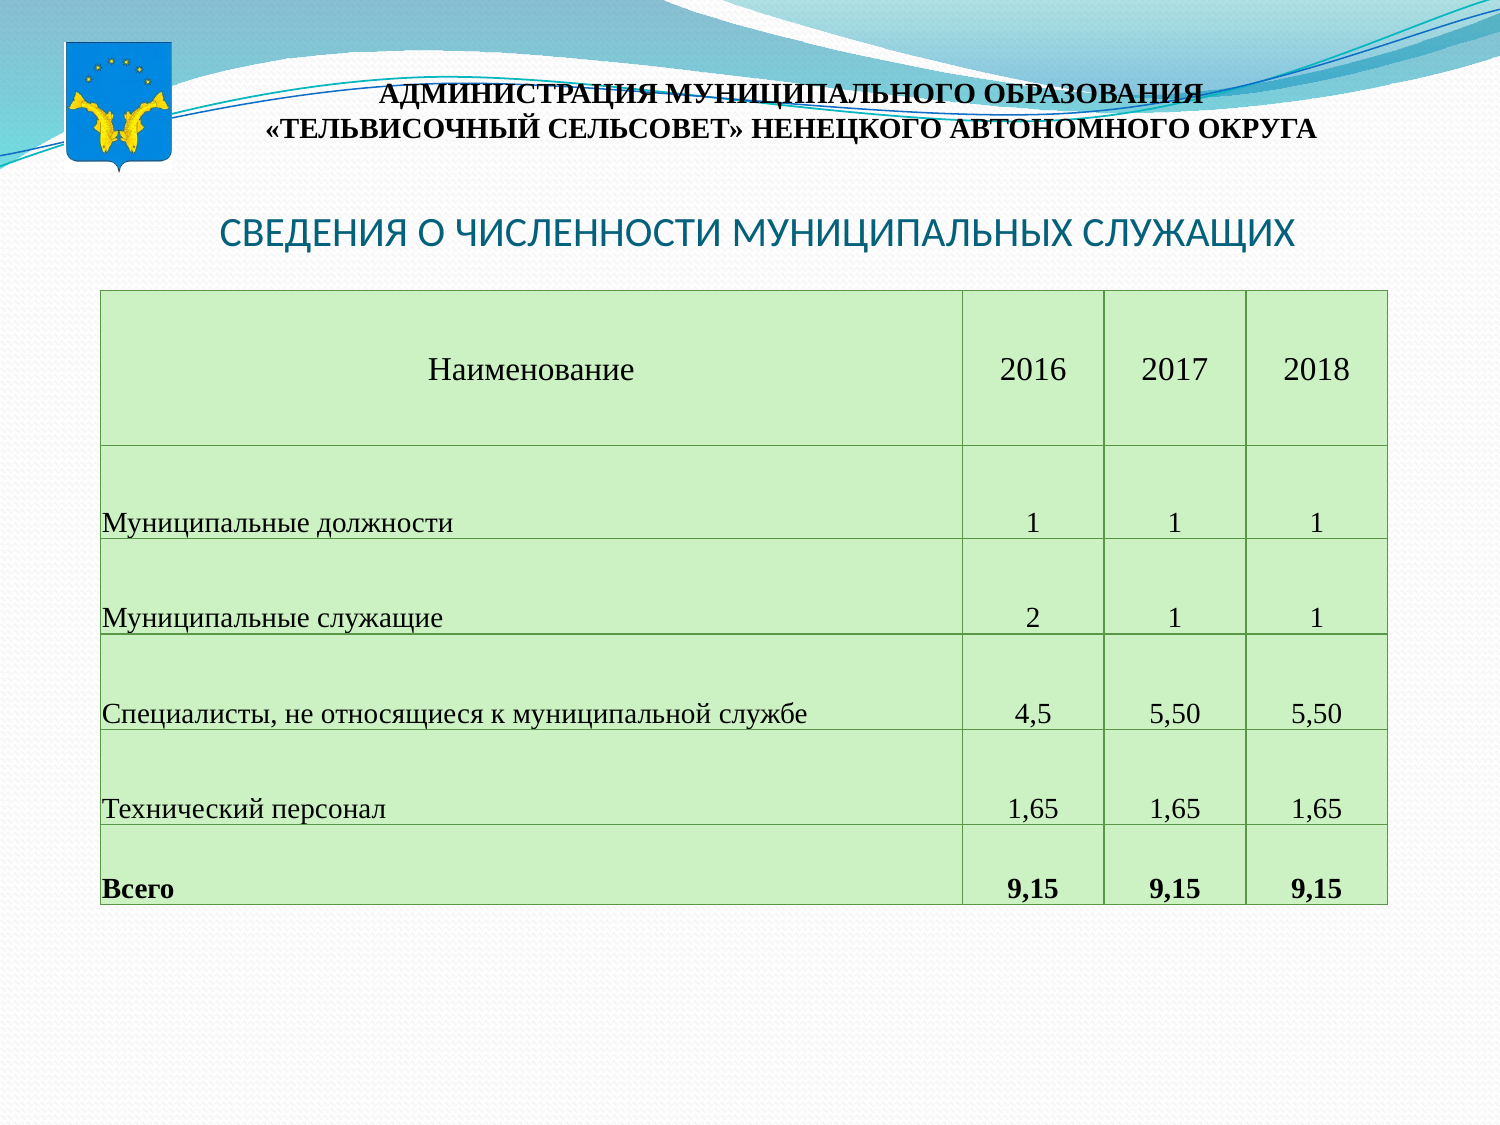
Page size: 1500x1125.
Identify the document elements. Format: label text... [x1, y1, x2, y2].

table_cell 5,50 [1105, 635, 1245, 729]
table_header 2018 [1247, 291, 1387, 445]
title СВЕДЕНИЯ О ЧИСЛЕННОСТИ МУНИЦИПАЛЬНЫХ СЛУЖАЩИХ [76, 184, 1440, 256]
table_header 2016 [963, 291, 1103, 445]
table_cell 9,15 [1247, 825, 1387, 904]
table_cell 5,50 [1247, 635, 1387, 729]
table_cell 1 [1247, 539, 1387, 633]
picture [64, 42, 172, 173]
table_cell 1,65 [963, 730, 1103, 824]
table_cell 9,15 [1105, 825, 1245, 904]
table_cell 4,5 [963, 635, 1103, 729]
table_header 2017 [1105, 291, 1245, 445]
table_cell 1,65 [1105, 730, 1245, 824]
table_cell Технический персонал [101, 730, 962, 824]
table_cell 1 [1247, 446, 1387, 538]
table_cell 1,65 [1247, 730, 1387, 824]
table_cell 9,15 [963, 825, 1103, 904]
table_cell Специалисты, не относящиеся к муниципальной службе [101, 635, 962, 729]
table_cell 1 [1105, 539, 1245, 633]
table_cell Всего [101, 825, 962, 904]
table_cell 2 [963, 539, 1103, 633]
table_cell 1 [963, 446, 1103, 538]
table_cell 1 [1105, 446, 1245, 538]
text_box АДМИНИСТРАЦИЯ МУНИЦИПАЛЬНОГО ОБРАЗОВАНИЯ «ТЕЛЬВИСОЧНЫЙ СЕЛЬСОВЕТ» НЕНЕЦКОГО АВТОНОМНОГО ОКРУГА [206, 66, 1376, 152]
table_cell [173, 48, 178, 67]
table_header Наименование [101, 291, 962, 445]
table_cell Муниципальные должности [101, 446, 962, 538]
table_cell Муниципальные служащие [101, 539, 962, 633]
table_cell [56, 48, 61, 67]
